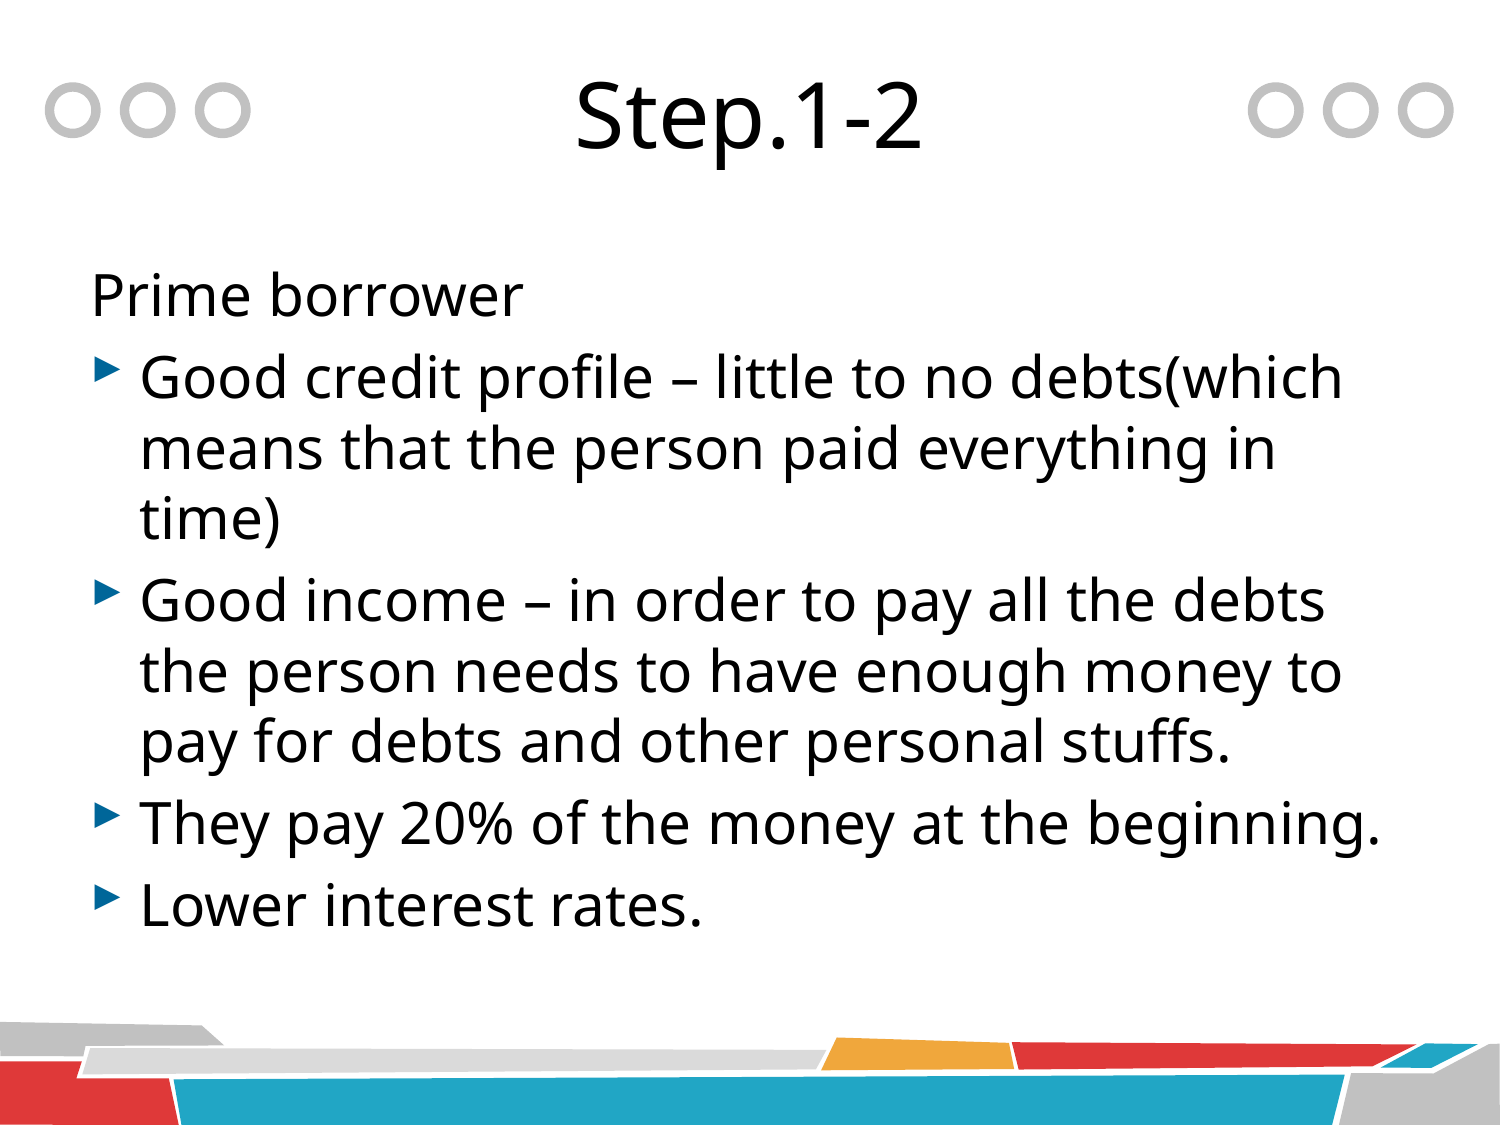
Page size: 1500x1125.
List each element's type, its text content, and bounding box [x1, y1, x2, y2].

title Step.1-2 [262, 18, 1238, 206]
list Prime borrower Good credit profile – little to no debts(which means that the person paid everything in time) Good income – in order to pay all the debts the person needs to have enough money to pay for debts and other personal stuffs. They pay 20% of the money at the beginning. Lower interest rates. [75, 250, 1425, 1005]
